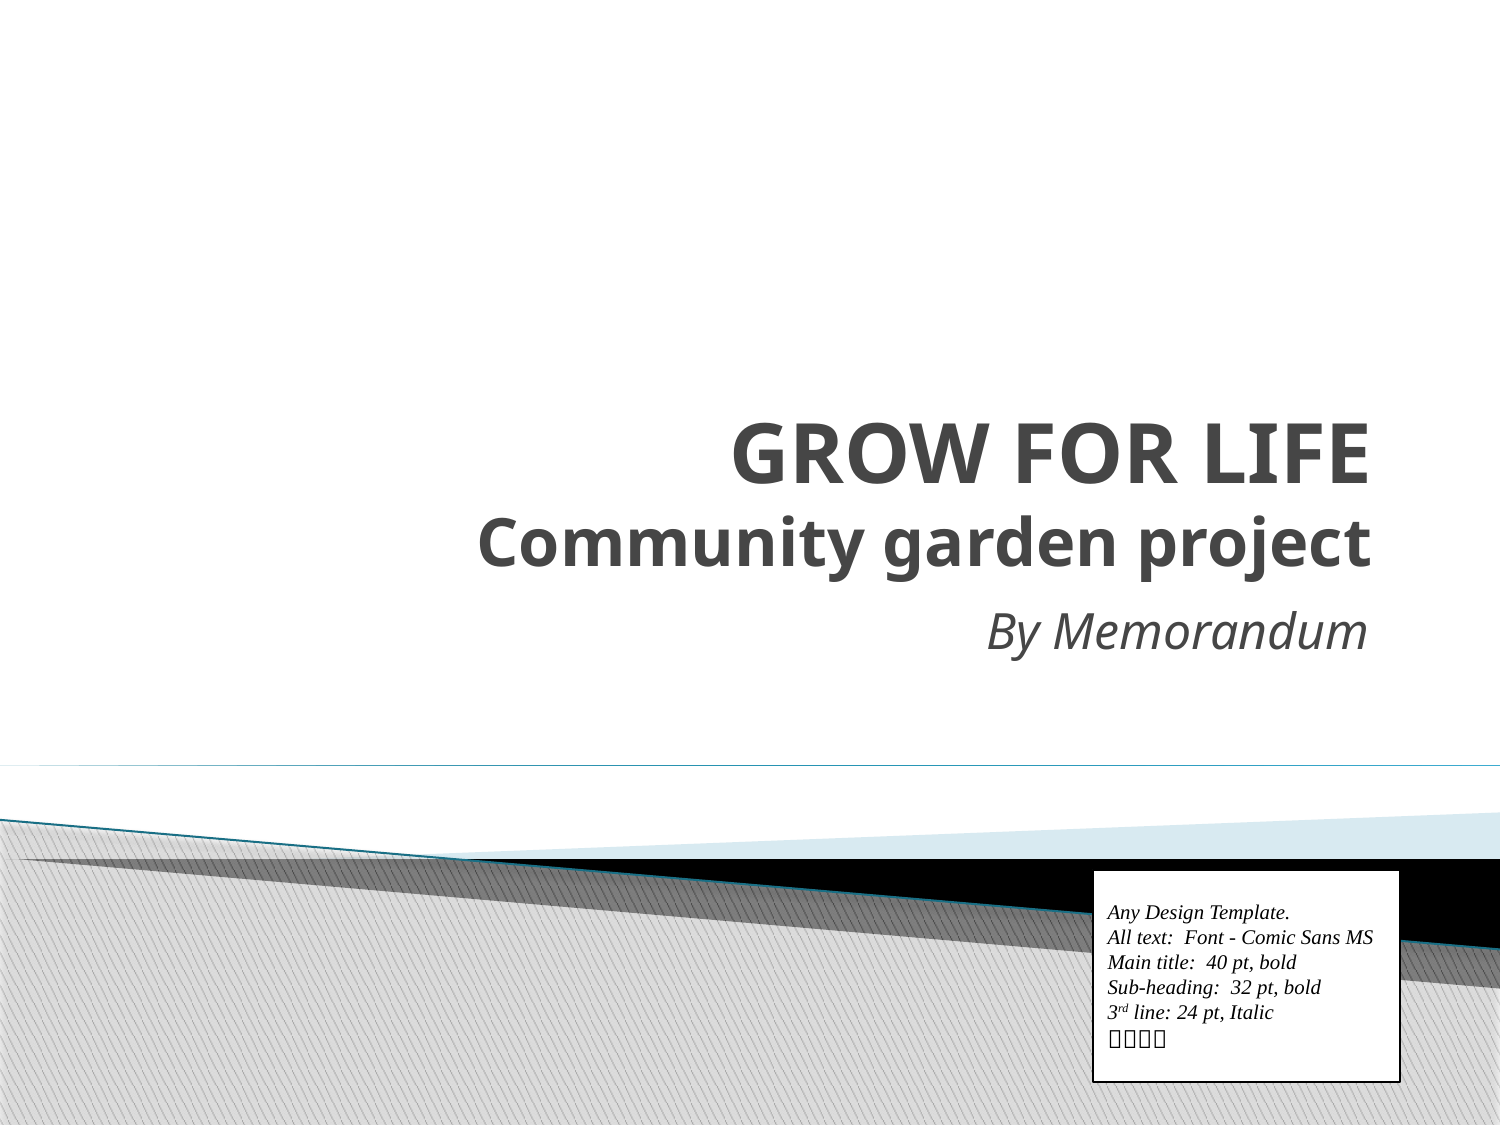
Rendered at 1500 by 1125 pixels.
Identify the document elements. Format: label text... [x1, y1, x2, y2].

subtitle By Memorandum [112, 592, 1388, 790]
picture [5, 859, 1088, 953]
text_box Any Design Template. All text: Font - Comic Sans MS Main title: 40 pt, bold Sub-heading: 32 pt, bold 3rd line: 24 pt, Italic  [1088, 865, 1404, 1087]
picture [1404, 943, 1500, 989]
title GROW FOR LIFE Community garden project [112, 287, 1388, 588]
